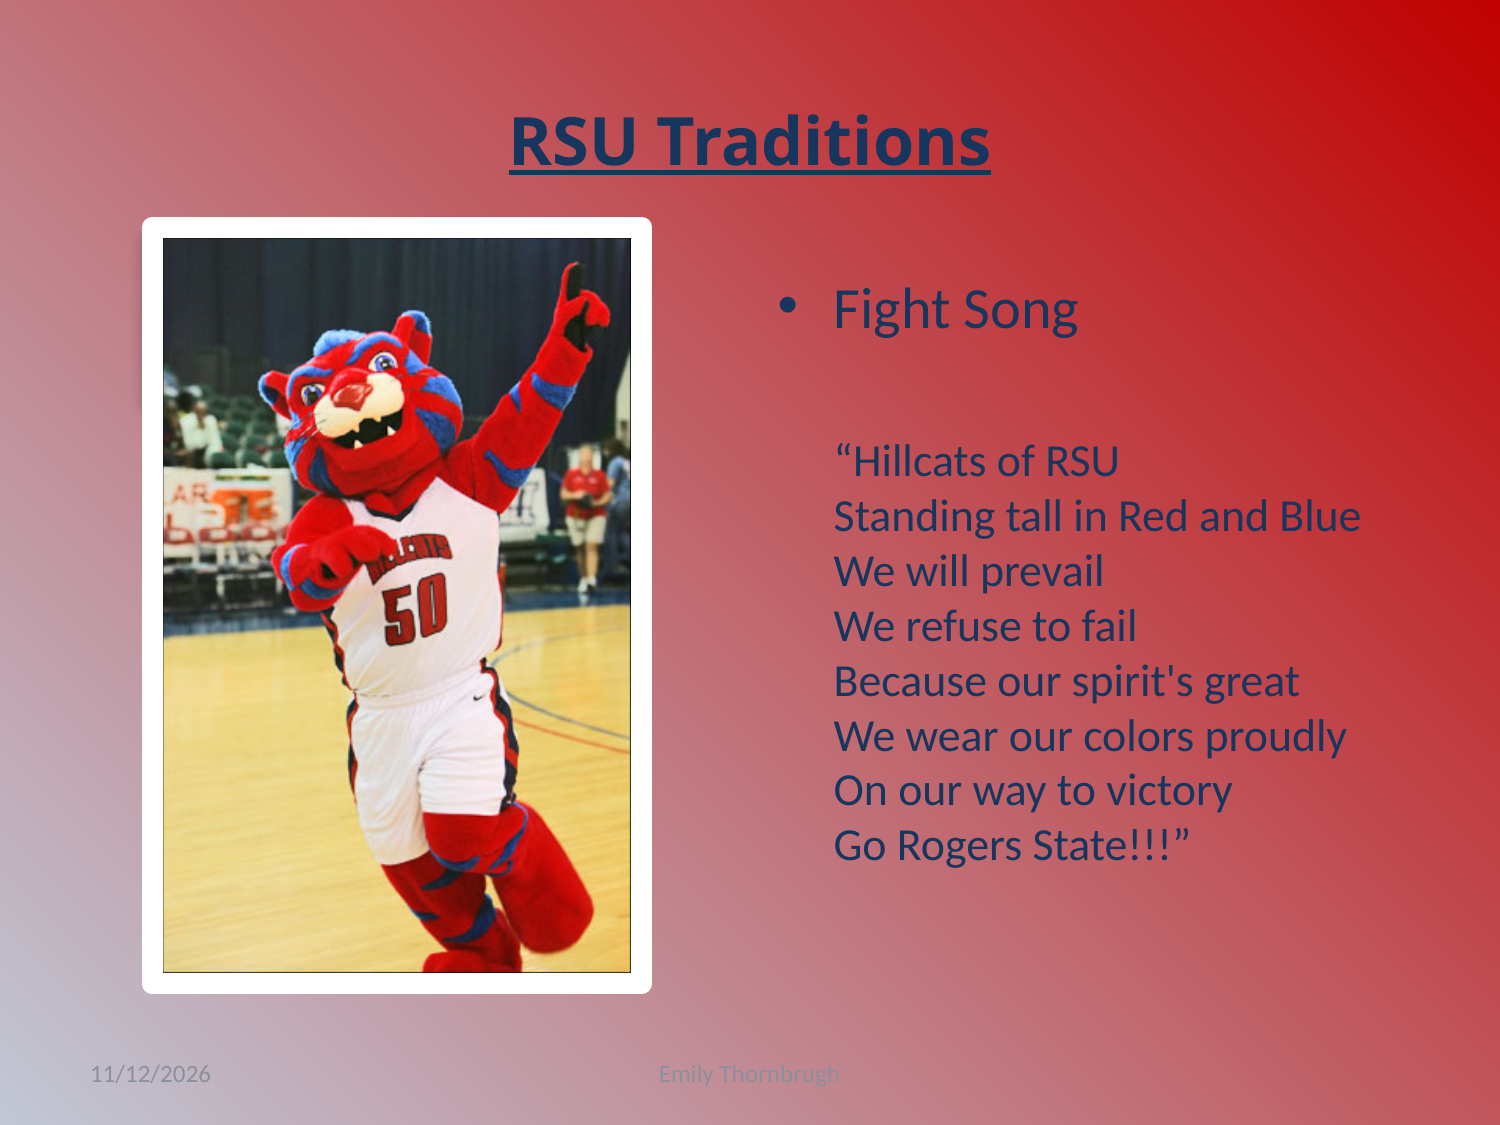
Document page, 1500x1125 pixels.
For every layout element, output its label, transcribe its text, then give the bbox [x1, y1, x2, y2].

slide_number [75, 1042, 425, 1103]
title RSU Traditions [75, 45, 1425, 233]
footer Emily Thornbrugh [512, 1042, 988, 1103]
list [162, 237, 632, 974]
list Fight Song “Hillcats of RSU Standing tall in Red and Blue We will prevail We refuse to fail Because our spirit's great We wear our colors proudly On our way to victory Go Rogers State!!!” [762, 262, 1425, 1005]
